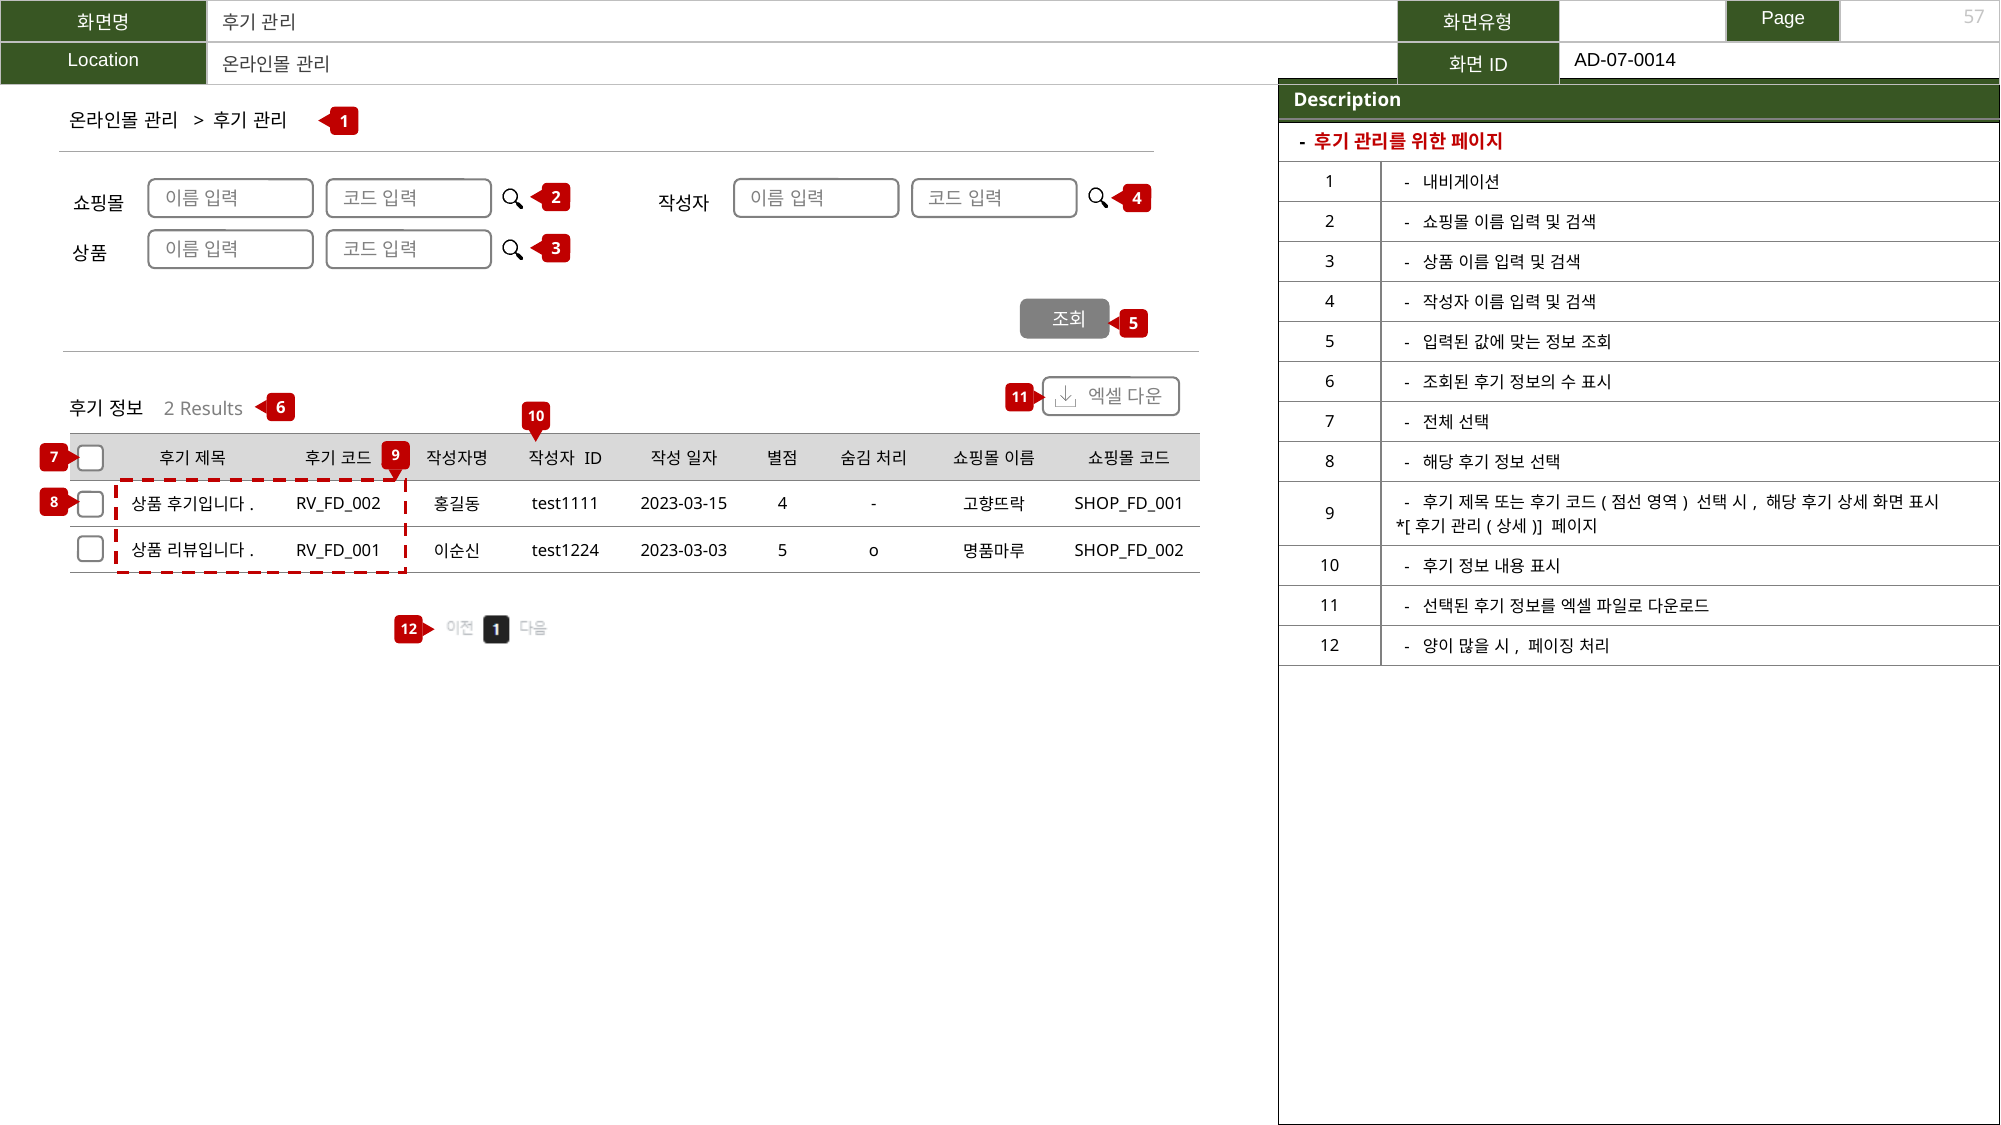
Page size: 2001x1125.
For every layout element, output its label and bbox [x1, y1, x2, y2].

table_cell [406, 527, 1200, 572]
text_box [54, 386, 309, 428]
table_header [1398, 1, 1550, 41]
table_header [1279, 85, 1999, 118]
table_cell [1279, 162, 1380, 201]
table_cell [1279, 666, 1999, 1124]
text_box [1113, 303, 1142, 344]
text_box [911, 178, 1078, 219]
text_box [34, 485, 104, 519]
table_cell [1279, 282, 1380, 321]
table_cell [1279, 322, 1380, 361]
table_cell [1, 43, 206, 84]
table_cell [208, 43, 1397, 84]
text_box [115, 438, 416, 573]
table_cell [1279, 402, 1380, 441]
table_cell [1382, 322, 2000, 361]
table_cell [1279, 202, 1380, 241]
table_cell [1279, 586, 1380, 625]
text_box [999, 376, 1181, 417]
table_header [70, 434, 1200, 480]
table_cell [1398, 43, 1559, 84]
table_header [1, 1, 206, 41]
table_cell [1382, 362, 2000, 401]
text_box [58, 223, 314, 272]
text_box [325, 178, 493, 219]
picture [433, 603, 560, 652]
table_cell [1279, 546, 1380, 585]
text_box [76, 535, 104, 563]
slide_number [1550, 0, 2000, 48]
text_box [55, 100, 404, 141]
table_cell [1382, 626, 2000, 665]
text_box [1116, 177, 1146, 219]
table_cell [1382, 586, 2000, 625]
table_cell [1279, 482, 1380, 545]
table_cell [1382, 242, 2000, 281]
table_cell [1279, 362, 1380, 401]
table_cell [1382, 282, 2000, 321]
text_box [1019, 298, 1110, 339]
picture [1048, 379, 1083, 414]
table_cell [1382, 482, 2000, 545]
text_box [58, 173, 314, 222]
picture [500, 237, 525, 262]
text_box [388, 612, 435, 646]
table_cell [1382, 402, 2000, 441]
table_cell [1279, 626, 1380, 665]
table_cell [70, 527, 115, 572]
text_box [643, 173, 900, 222]
table_cell [70, 481, 115, 526]
table_cell [1382, 162, 2000, 201]
text_box [535, 227, 565, 269]
text_box [34, 440, 104, 474]
table_cell [1279, 242, 1380, 281]
table_cell [1382, 202, 2000, 241]
table_header [208, 1, 1397, 41]
table_header [1279, 120, 2000, 161]
text_box [535, 176, 565, 218]
picture [500, 185, 525, 211]
picture [1085, 185, 1110, 210]
table_cell [1560, 48, 1999, 84]
table_cell [406, 481, 1200, 526]
table_cell [1382, 442, 2000, 481]
text_box [325, 229, 493, 270]
text_box [515, 399, 557, 442]
table_cell [1382, 546, 2000, 585]
table_cell [1279, 442, 1380, 481]
